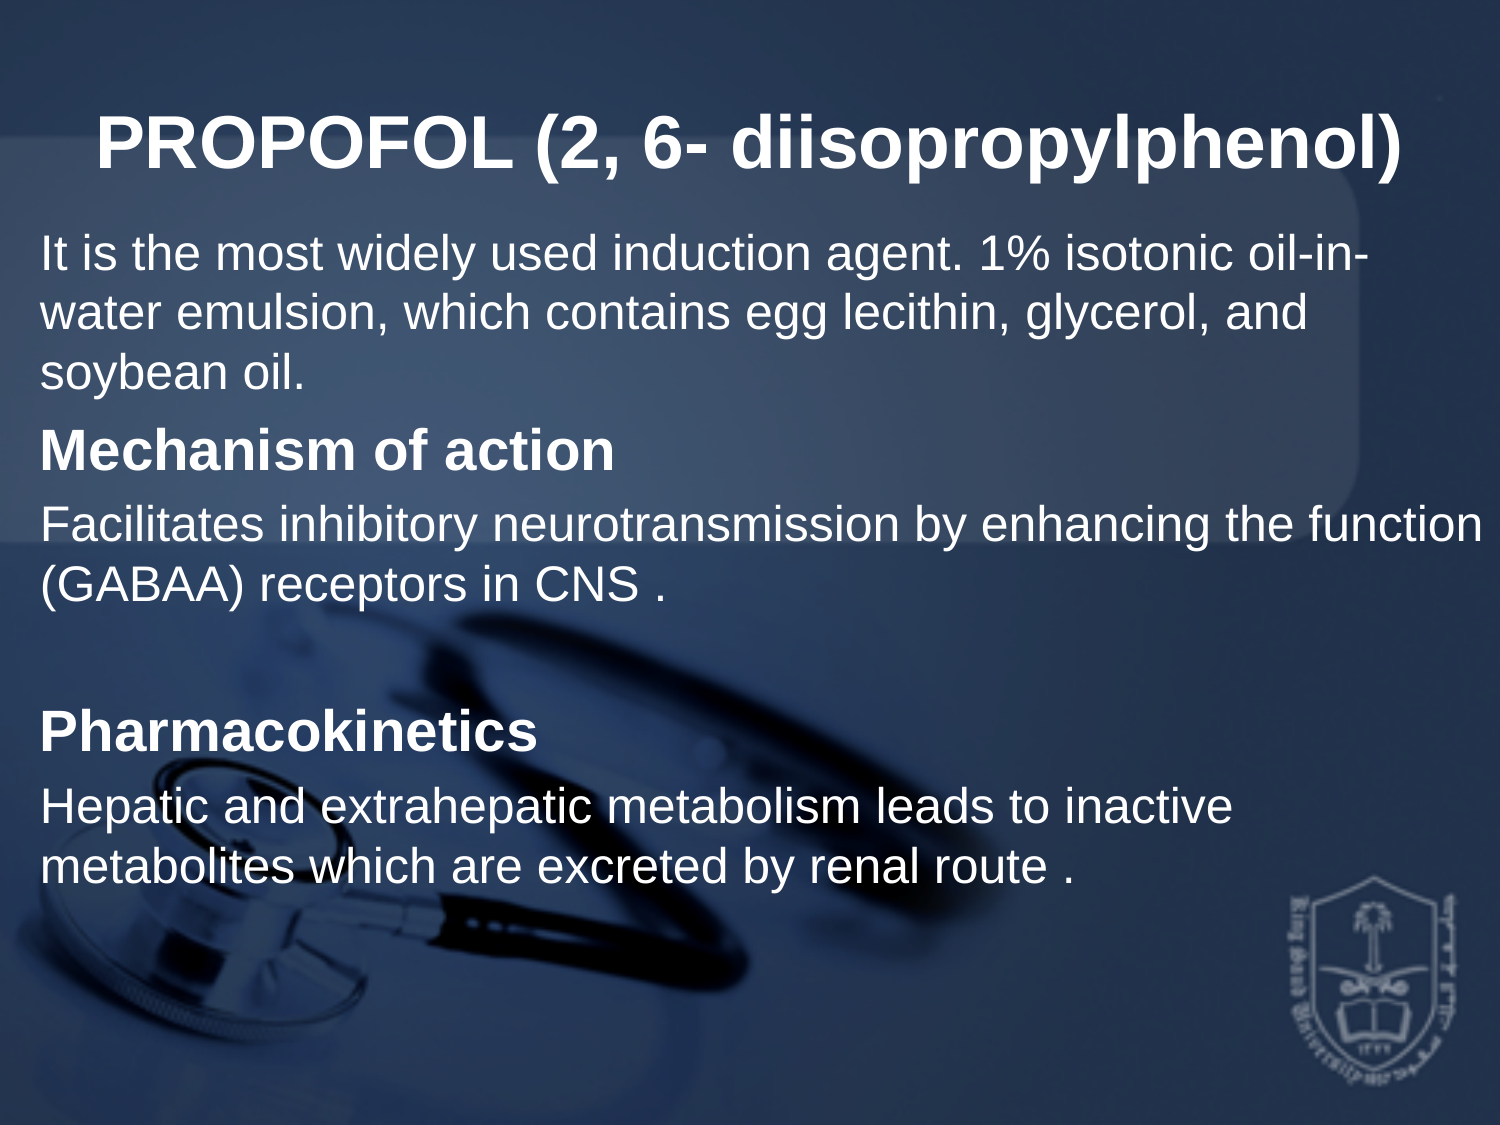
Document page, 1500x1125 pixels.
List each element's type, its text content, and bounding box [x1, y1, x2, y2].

list It is the most widely used induction agent. 1% isotonic oil-in-water emulsion, which contains egg lecithin, glycerol, and soybean oil. Mechanism of action Facilitates inhibitory neurotransmission by enhancing the function (GABAA) receptors in CNS . Pharmacokinetics Hepatic and extrahepatic metabolism leads to inactive metabolites which are excreted by renal route . [24, 212, 1500, 955]
title PROPOFOL (2, 6- diisopropylphenol) [75, 45, 1425, 212]
picture [0, 0, 1500, 1125]
